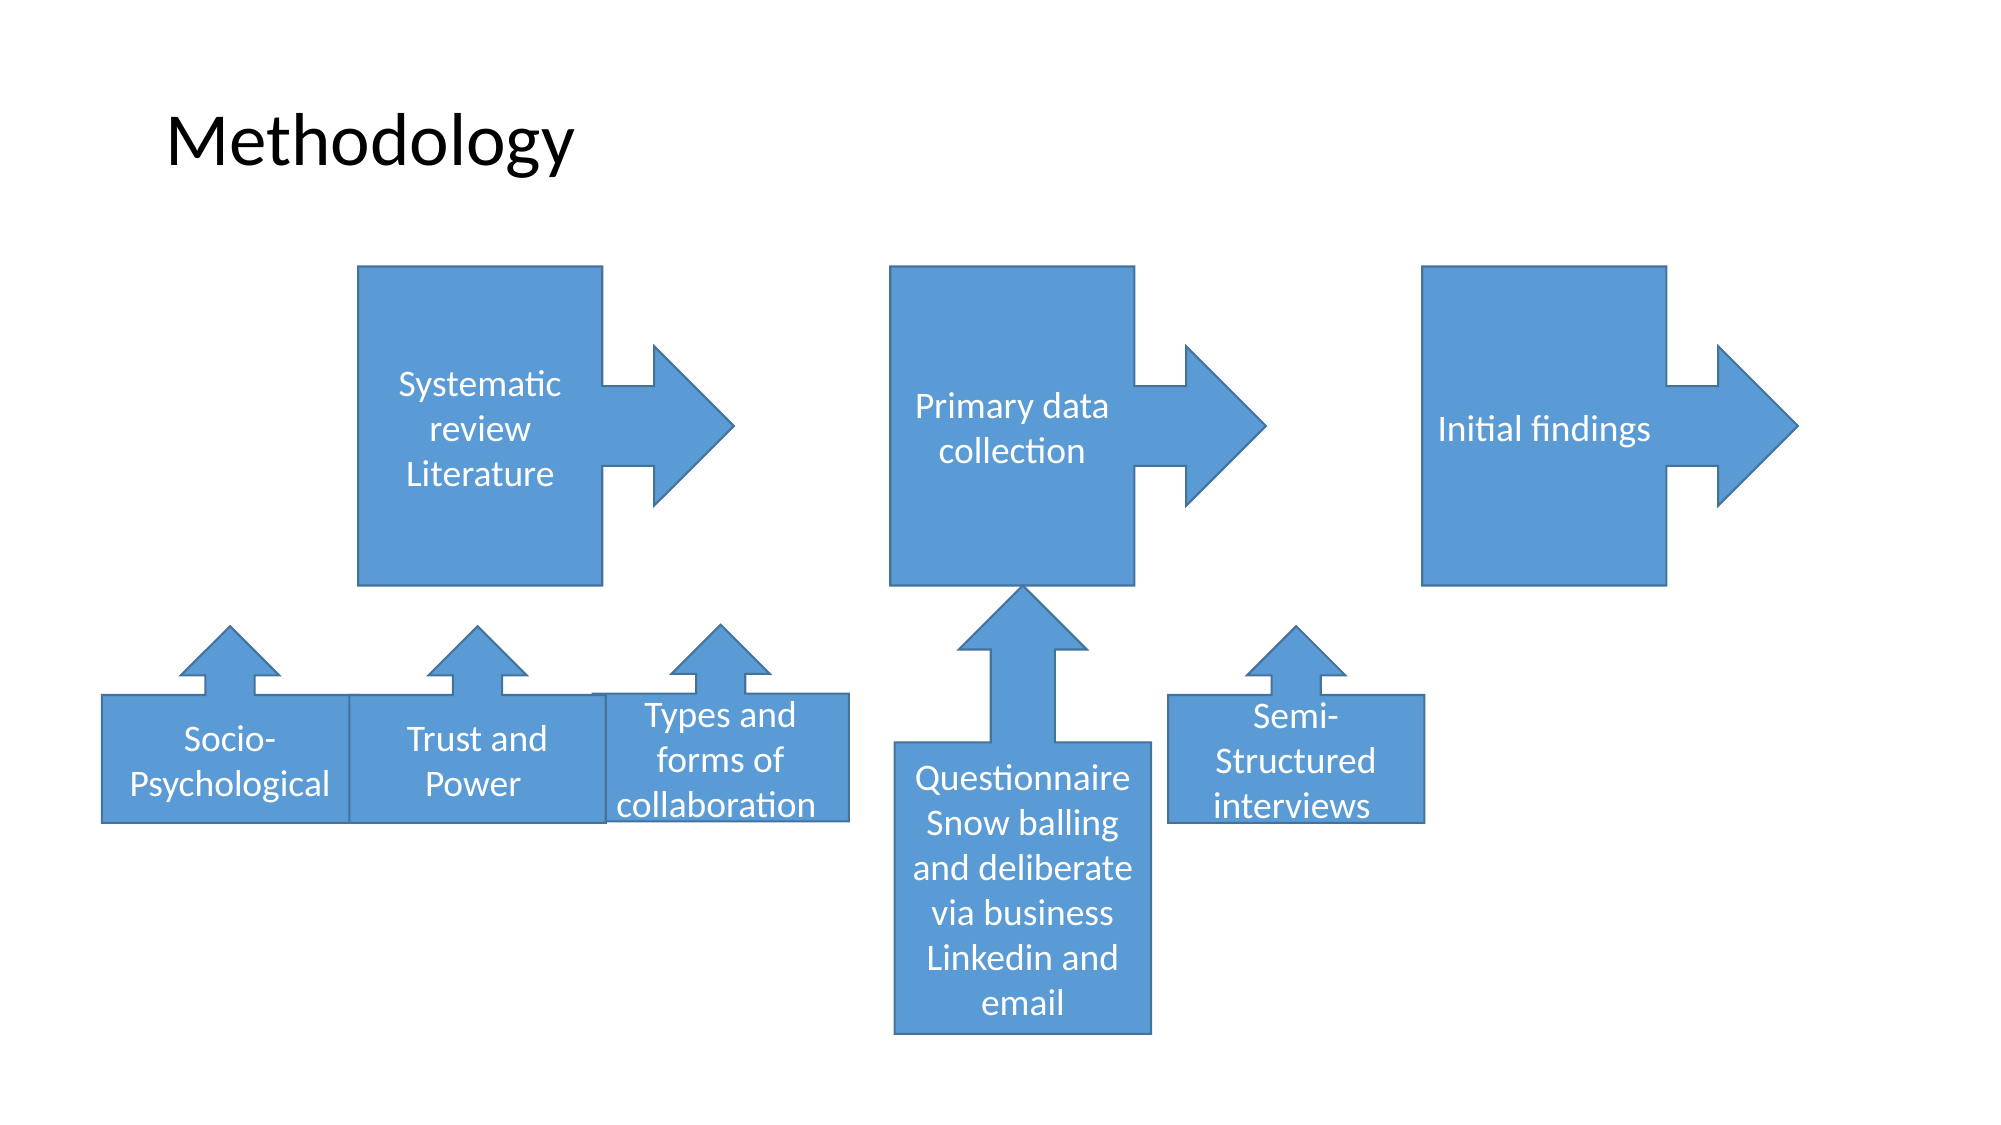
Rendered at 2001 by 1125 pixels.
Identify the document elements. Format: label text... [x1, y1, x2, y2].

text_box Methodology [150, 82, 591, 188]
text_box Semi-Structured interviews [1167, 624, 1426, 824]
text_box Trust and Power [348, 624, 607, 824]
text_box Initial findings [1421, 265, 1800, 587]
text_box Socio-Psychological [100, 624, 348, 824]
text_box Primary data collection [889, 265, 1268, 587]
text_box Questionnaire Snow balling and deliberate via business Linkedin and email [893, 583, 1153, 1035]
text_box Systematic review Literature [357, 265, 736, 587]
text_box Types and forms of collaboration [591, 623, 850, 823]
